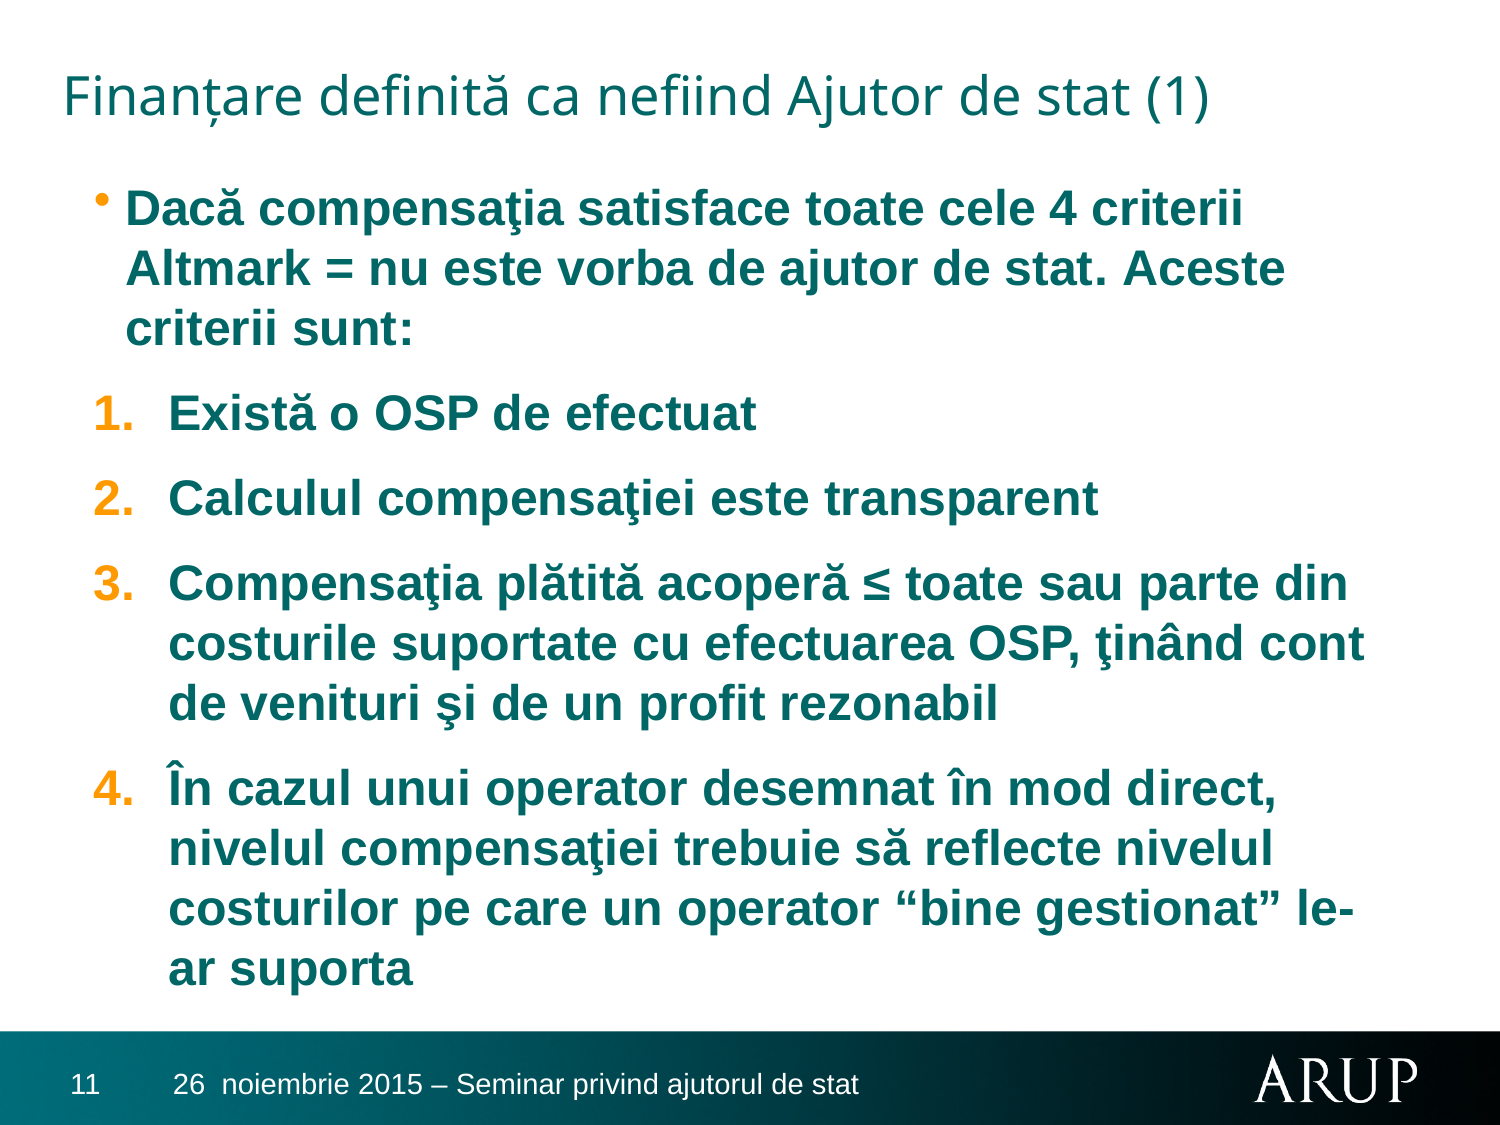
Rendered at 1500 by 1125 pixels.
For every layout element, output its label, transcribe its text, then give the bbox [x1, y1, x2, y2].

footer 26 noiembrie 2015 – Seminar privind ajutorul de stat [158, 1057, 1199, 1118]
title Finanţare definită ca nefiind Ajutor de stat (1) [63, 61, 1437, 127]
picture [0, 1030, 1500, 1125]
slide_number 11 [55, 1057, 158, 1118]
list Dacă compensaţia satisface toate cele 4 criterii Altmark = nu este vorba de ajutor de stat. Aceste criterii sunt: Există o OSP de efectuat Calculul compensaţiei este transparent Compensaţia plătită acoperă ≤ toate sau parte din costurile suportate cu efectuarea OSP, ţinând cont de venituri şi de un profit rezonabil În cazul unui operator desemnat în mod direct, nivelul compensaţiei trebuie să reflecte nivelul costurilor pe care un operator “bine gestionat” le-ar suporta [93, 175, 1375, 1024]
